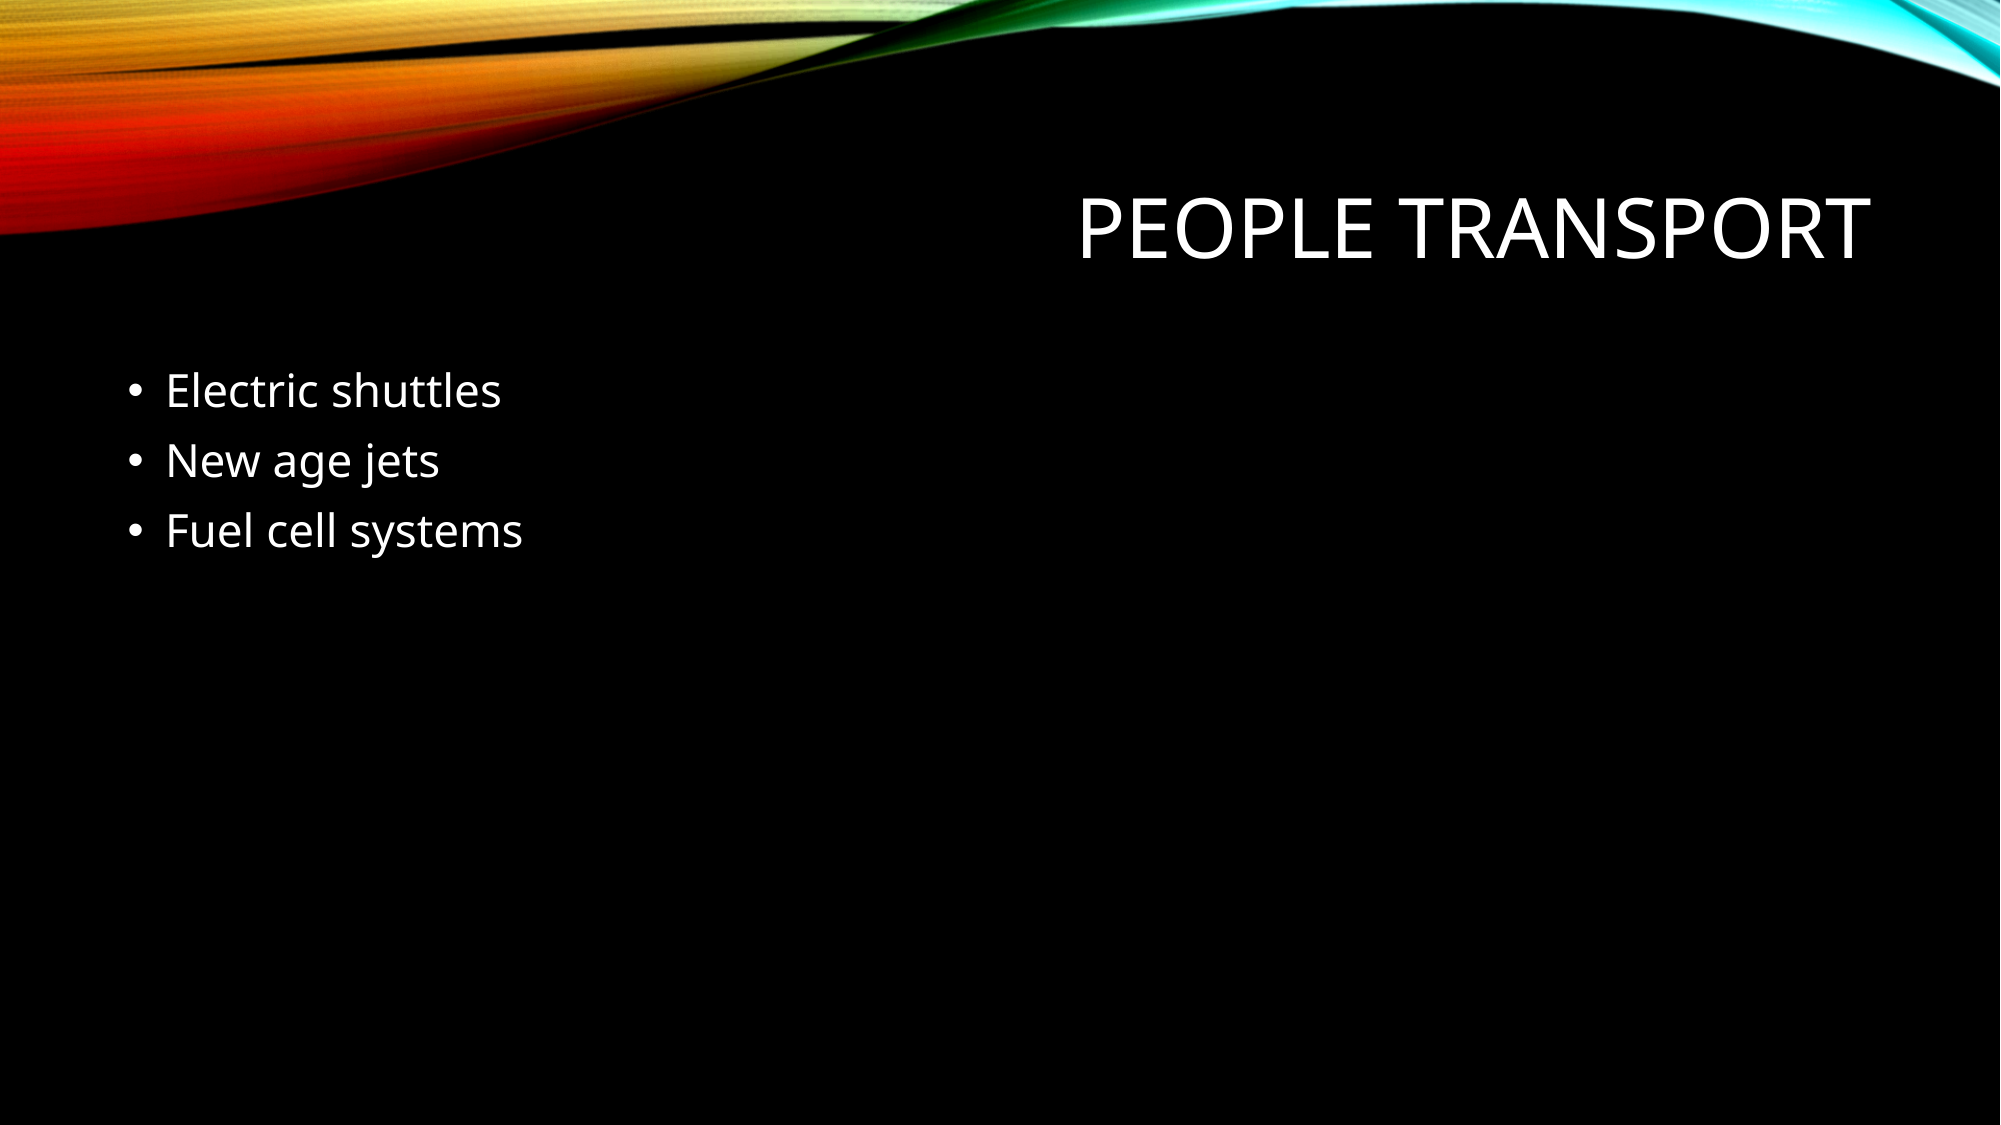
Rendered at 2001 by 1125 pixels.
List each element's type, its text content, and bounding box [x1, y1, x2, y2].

list Electric shuttles New age jets Fuel cell systems [112, 360, 1888, 1021]
title People Transport [474, 125, 1888, 338]
picture [0, 0, 2000, 237]
